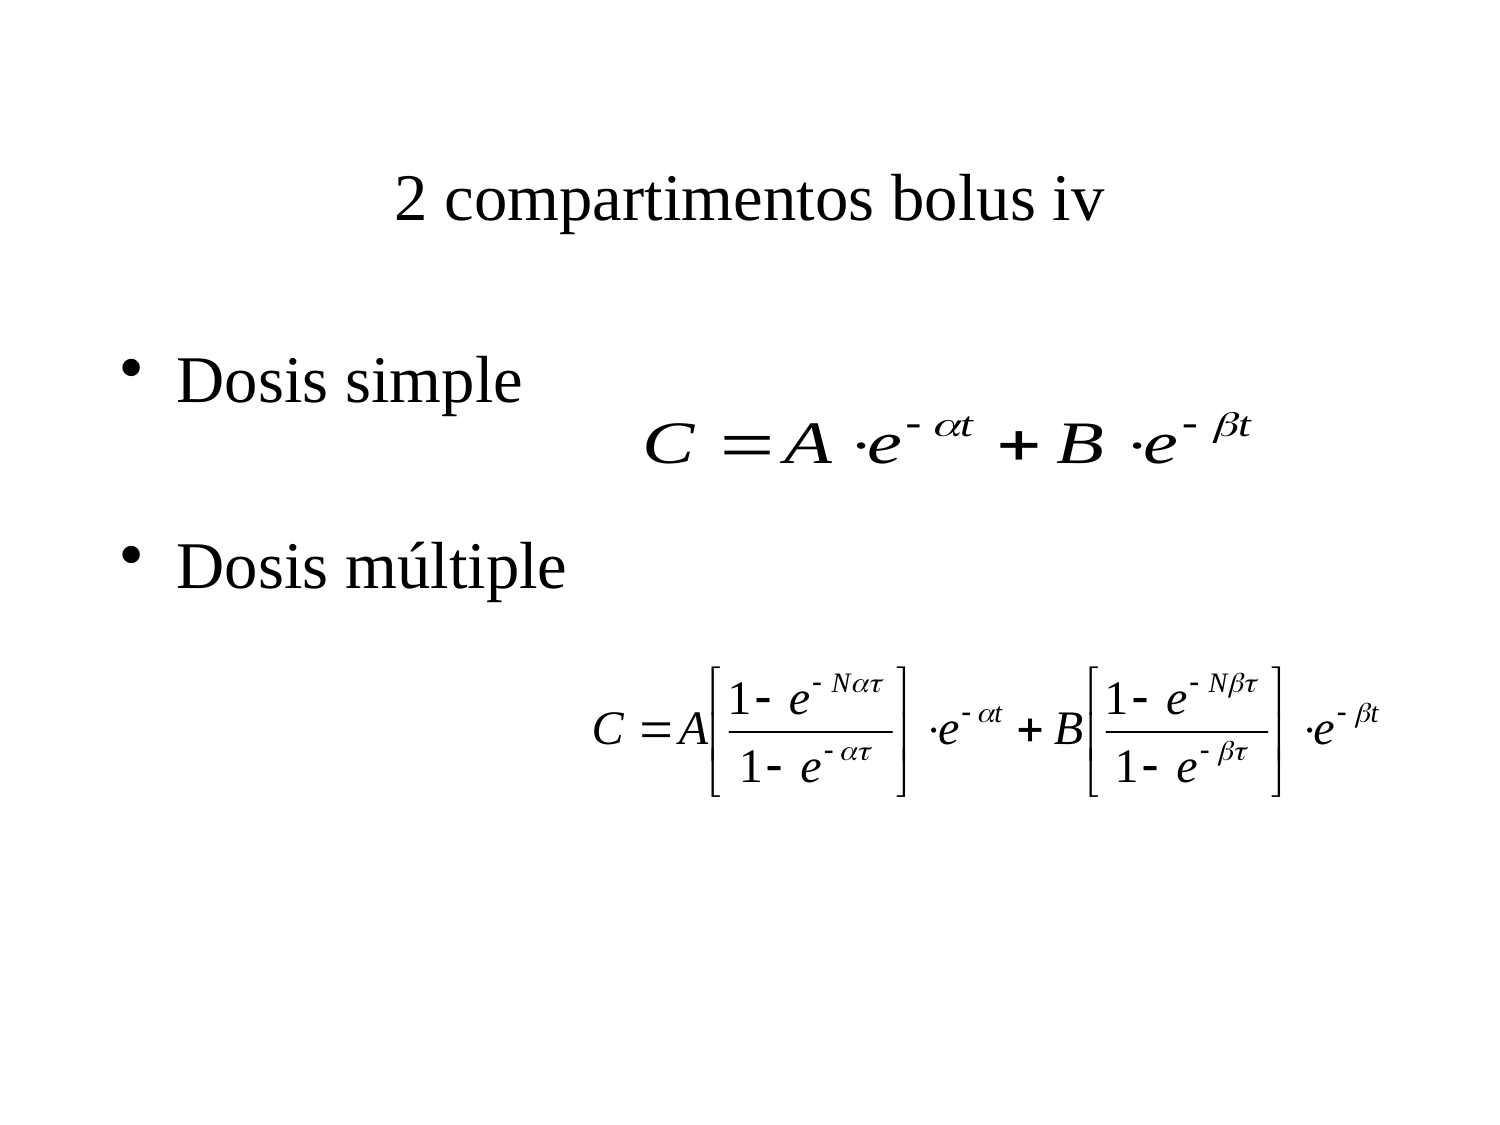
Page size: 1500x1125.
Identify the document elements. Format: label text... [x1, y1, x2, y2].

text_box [632, 398, 1266, 479]
list Dosis simple Dosis múltiple [105, 327, 1381, 1004]
title 2 compartimentos bolus iv [112, 99, 1388, 288]
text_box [585, 655, 1388, 809]
